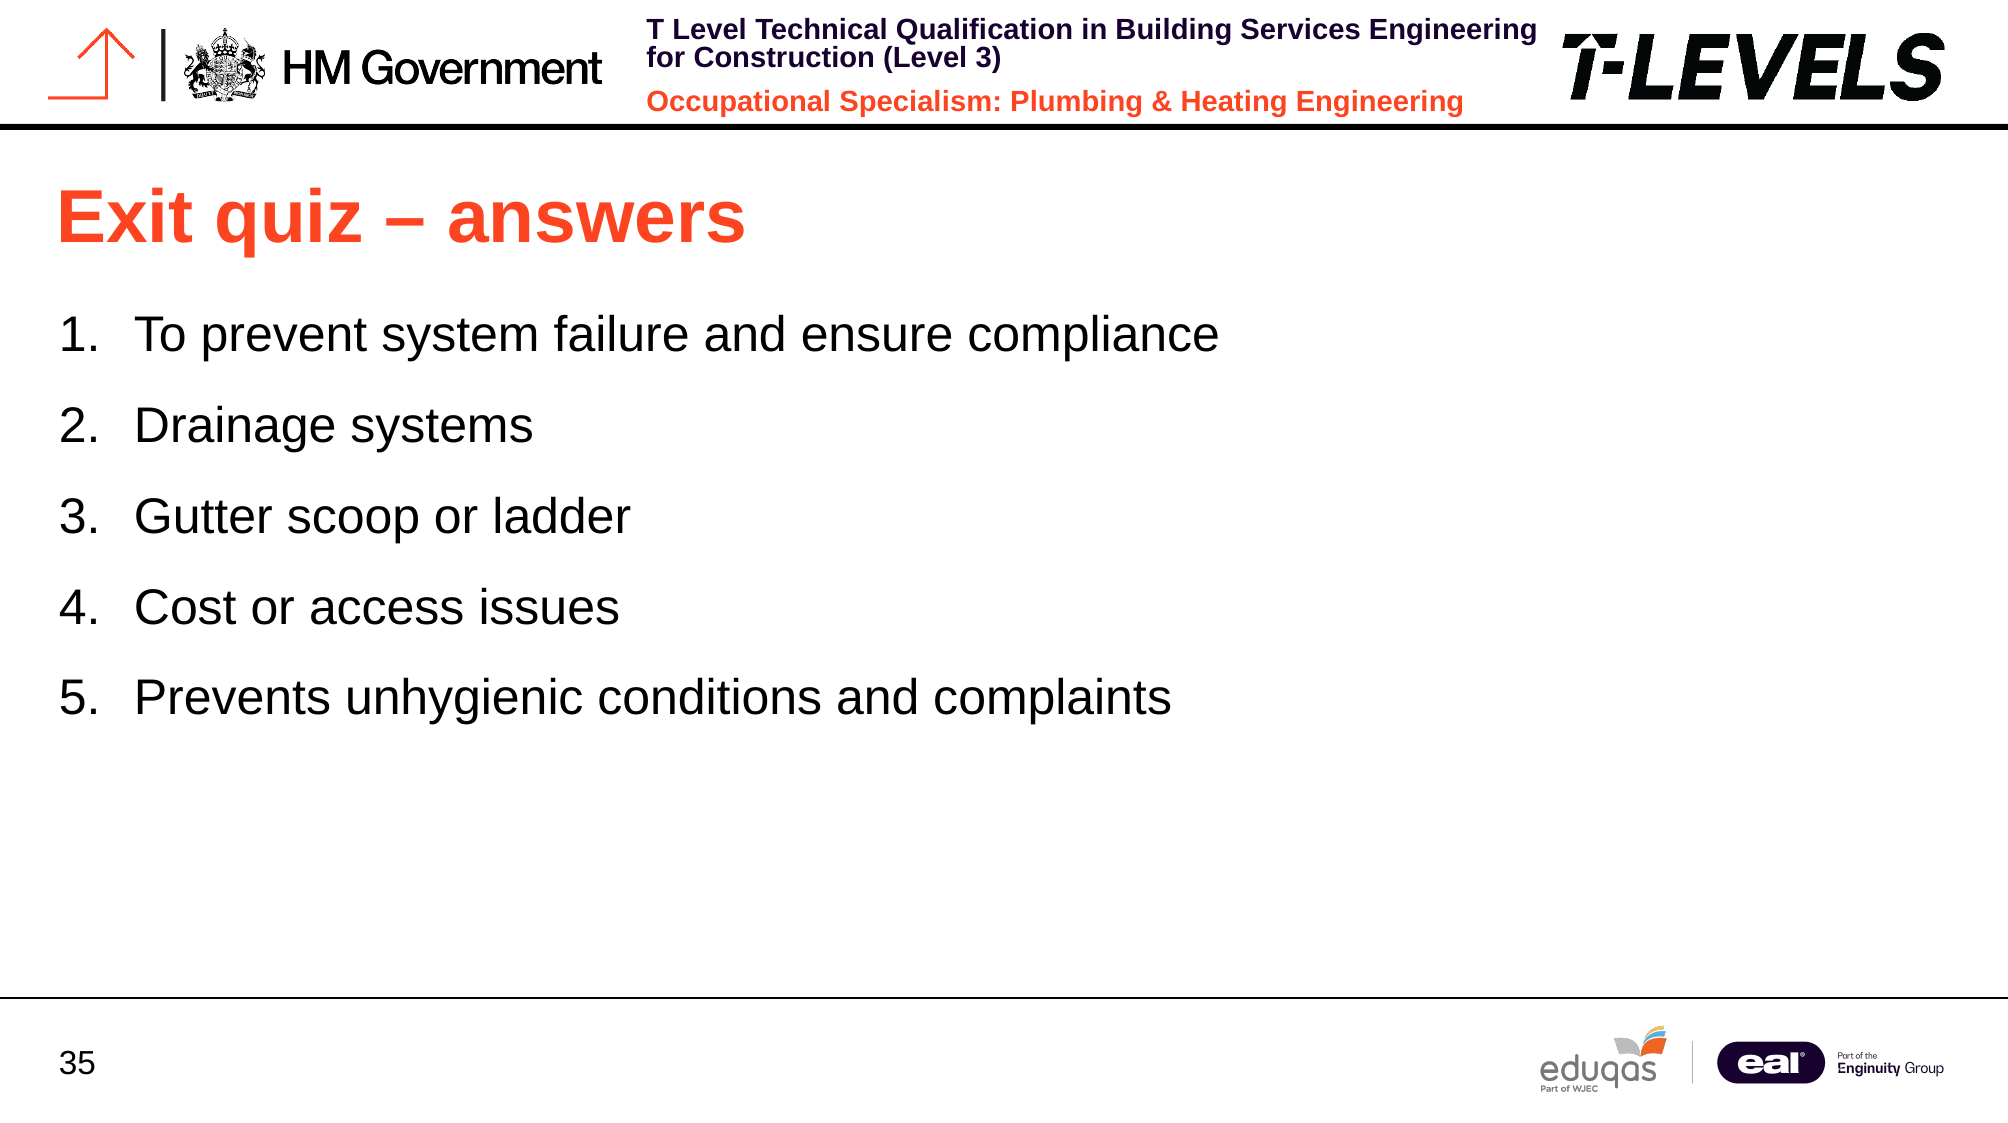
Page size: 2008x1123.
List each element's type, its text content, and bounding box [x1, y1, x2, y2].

picture [1535, 1021, 1949, 1097]
picture [1543, 25, 1964, 108]
title Exit quiz – answers [41, 111, 1949, 314]
picture [43, 27, 141, 100]
list To prevent system failure and ensure compliance Drainage systems Gutter scoop or ladder Cost or access issues Prevents unhygienic conditions and complaints [59, 295, 1949, 975]
picture [161, 28, 602, 102]
